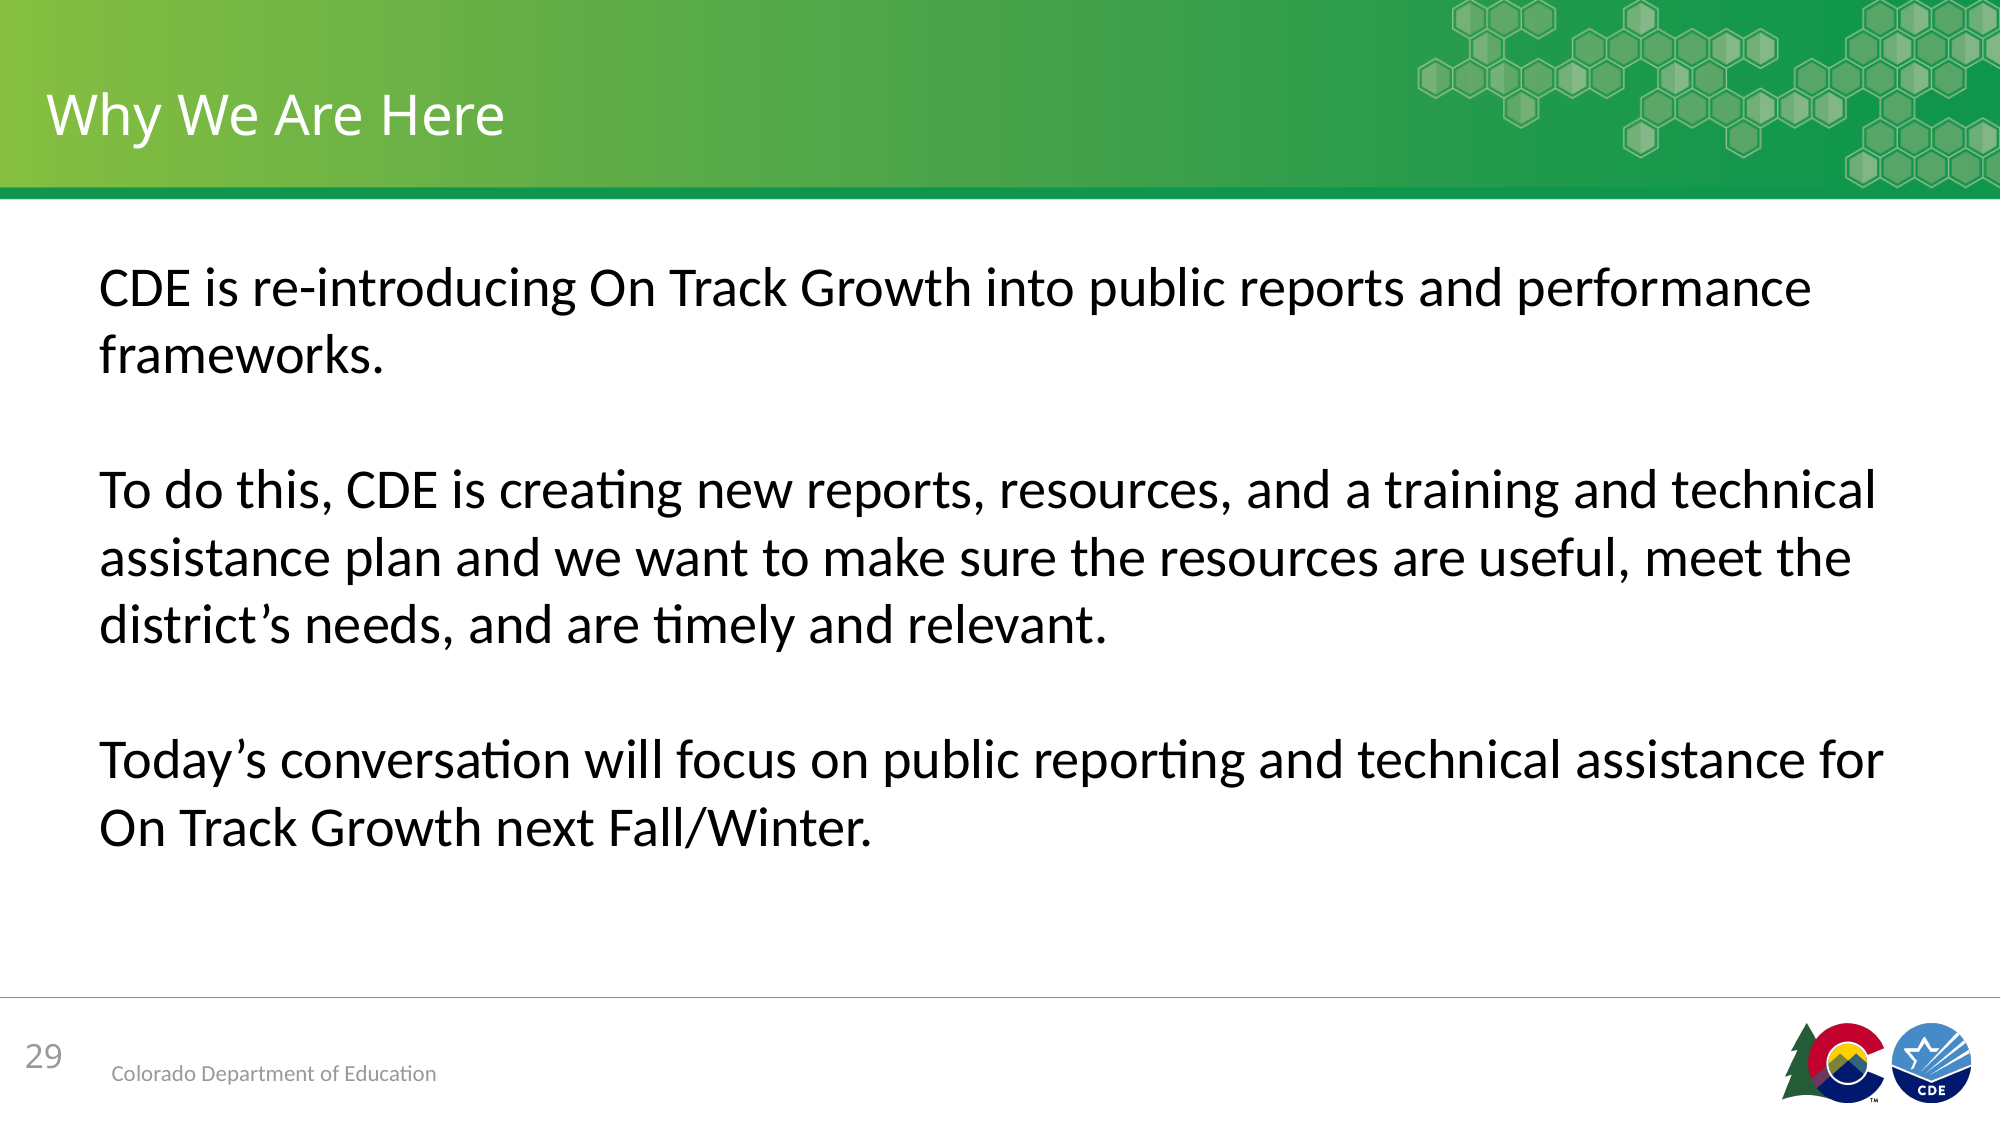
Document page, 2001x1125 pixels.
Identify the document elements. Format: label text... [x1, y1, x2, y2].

list CDE is re-introducing On Track Growth into public reports and performance frameworks. To do this, CDE is creating new reports, resources, and a training and technical assistance plan and we want to make sure the resources are useful, meet the district’s needs, and are timely and relevant. Today’s conversation will focus on public reporting and technical assistance for On Track Growth next Fall/Winter. [99, 249, 1964, 949]
title Why We Are Here [46, 50, 1911, 176]
picture [1781, 1022, 1972, 1104]
slide_number 29 [24, 1035, 101, 1097]
picture [0, 0, 2000, 200]
